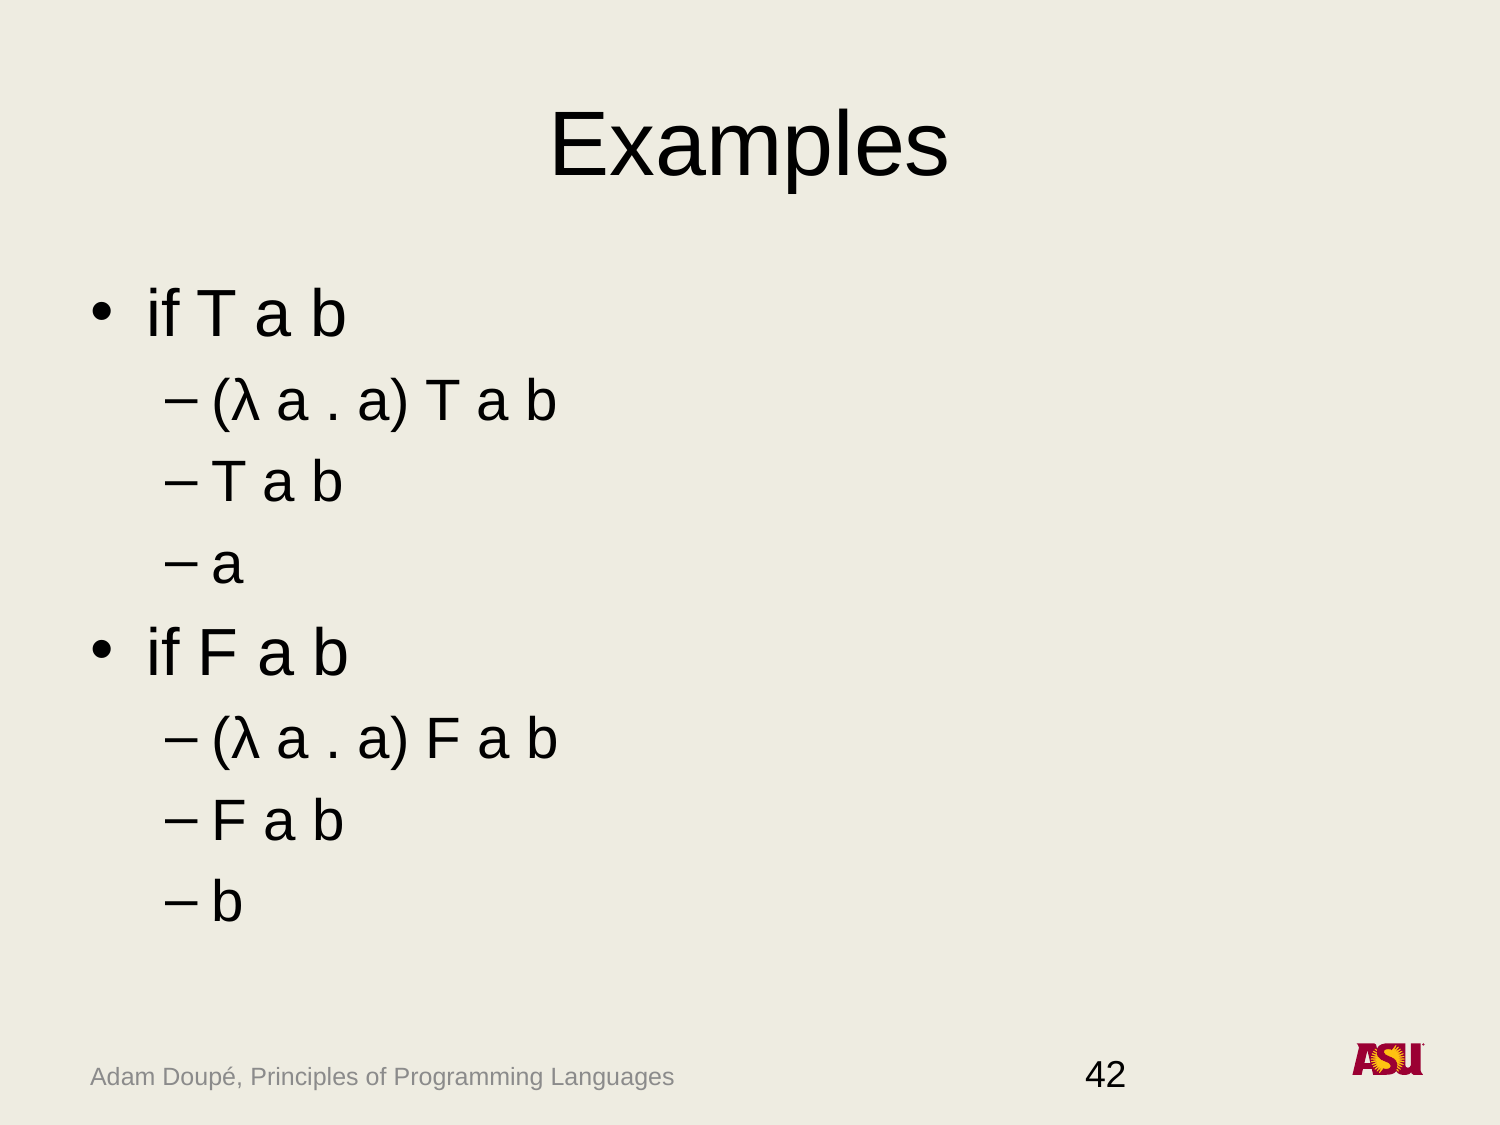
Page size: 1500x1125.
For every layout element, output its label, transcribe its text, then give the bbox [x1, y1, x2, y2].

list if T a b (λ a . a) T a b T a b a if F a b (λ a . a) F a b F a b b [75, 262, 1425, 1005]
title Examples [75, 45, 1425, 233]
slide_number 42 [1070, 1042, 1421, 1103]
